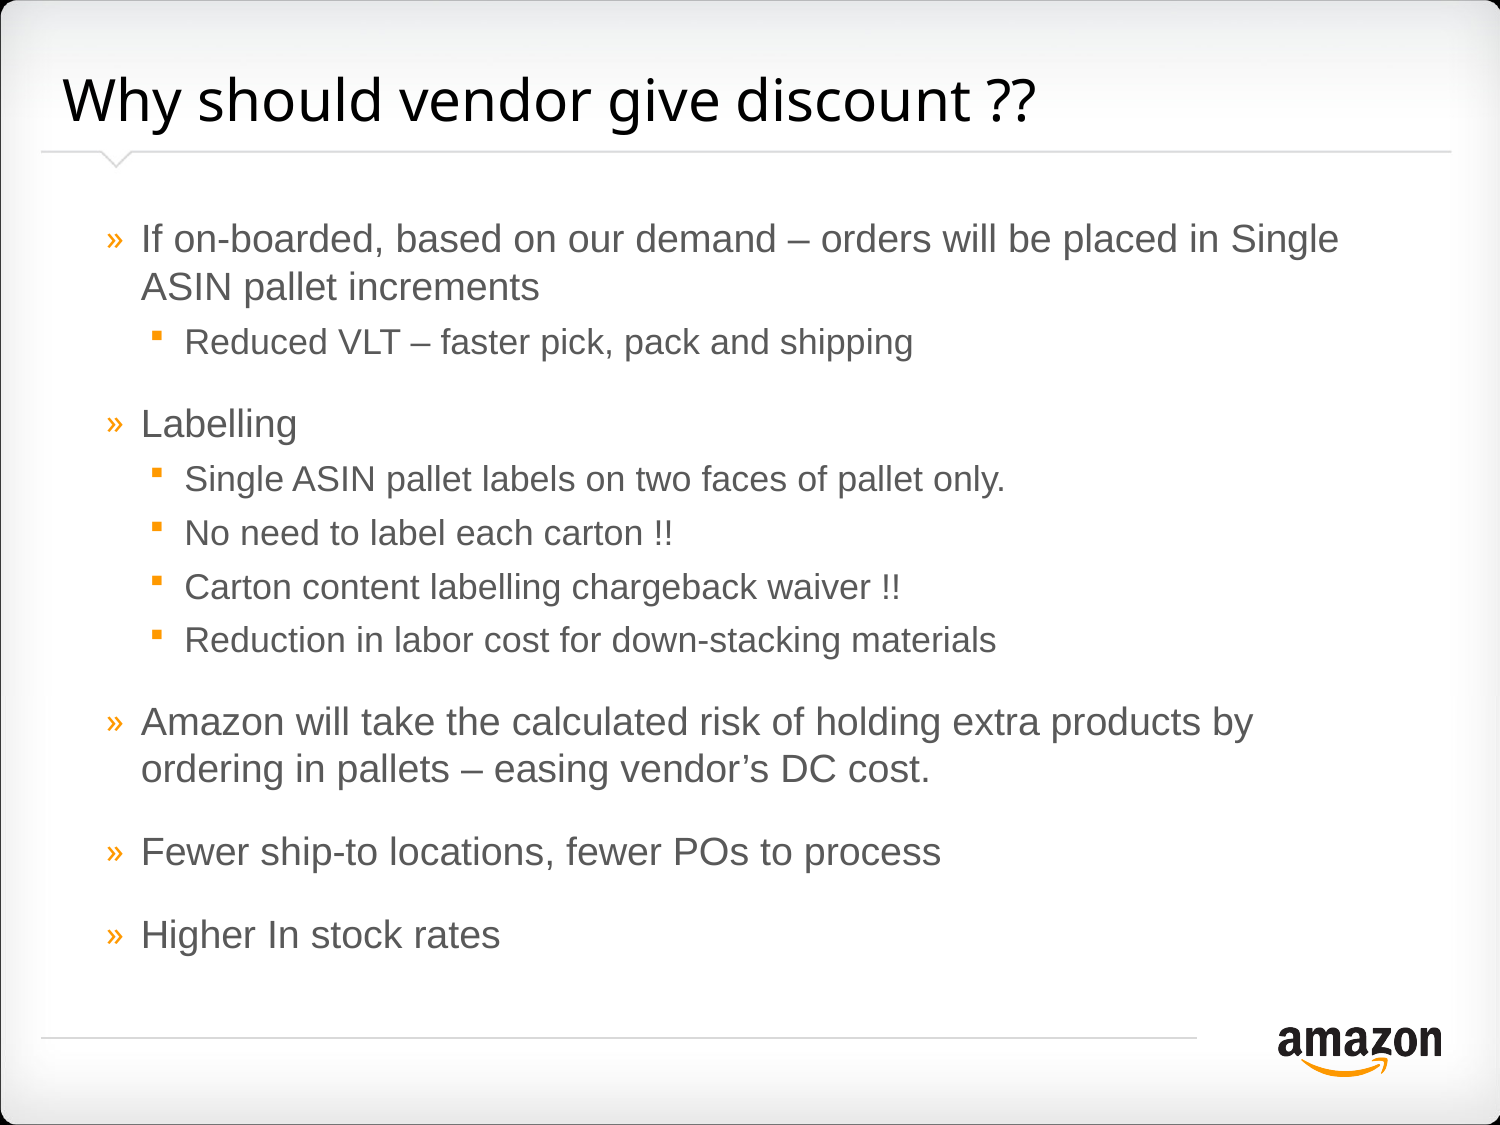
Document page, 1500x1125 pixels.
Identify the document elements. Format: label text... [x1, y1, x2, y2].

picture [0, 0, 1500, 1125]
list If on-boarded, based on our demand – orders will be placed in Single ASIN pallet increments Reduced VLT – faster pick, pack and shipping Labelling Single ASIN pallet labels on two faces of pallet only. No need to label each carton !! Carton content labelling chargeback waiver !! Reduction in labor cost for down-stacking materials Amazon will take the calculated risk of holding extra products by ordering in pallets – easing vendor’s DC cost. Fewer ship-to locations, fewer POs to process Higher In stock rates [91, 206, 1409, 972]
title Why should vendor give discount ?? [47, 18, 1453, 142]
